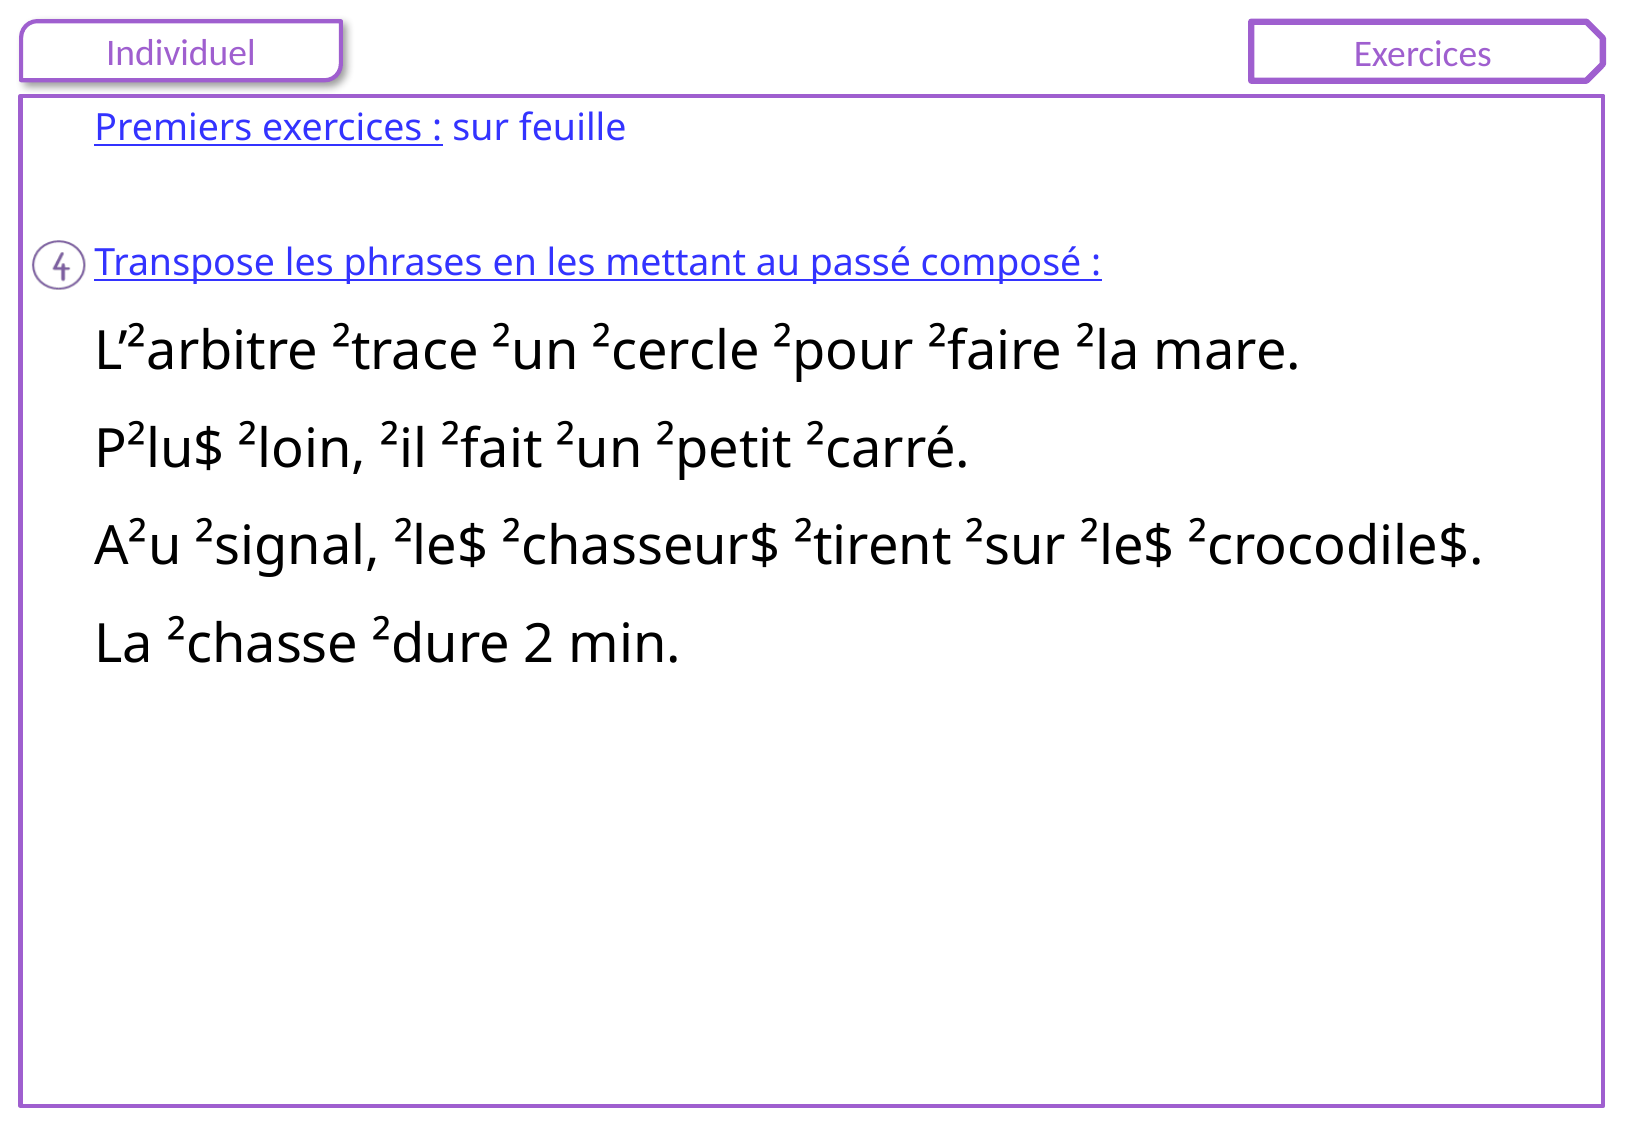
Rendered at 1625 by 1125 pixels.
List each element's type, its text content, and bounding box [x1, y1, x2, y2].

list Premiers exercices : sur feuille Transpose les phrases en les mettant au passé composé : L’²arbitre ²trace ²un ²cercle ²pour ²faire ²la mare. P²lu$ ²loin, ²il ²fait ²un ²petit ²carré. A²u ²signal, ²le$ ²chasseur$ ²tirent ²sur ²le$ ²crocodile$. La ²chasse ²dure 2 min. [18, 94, 1605, 1108]
picture [20, 231, 105, 328]
